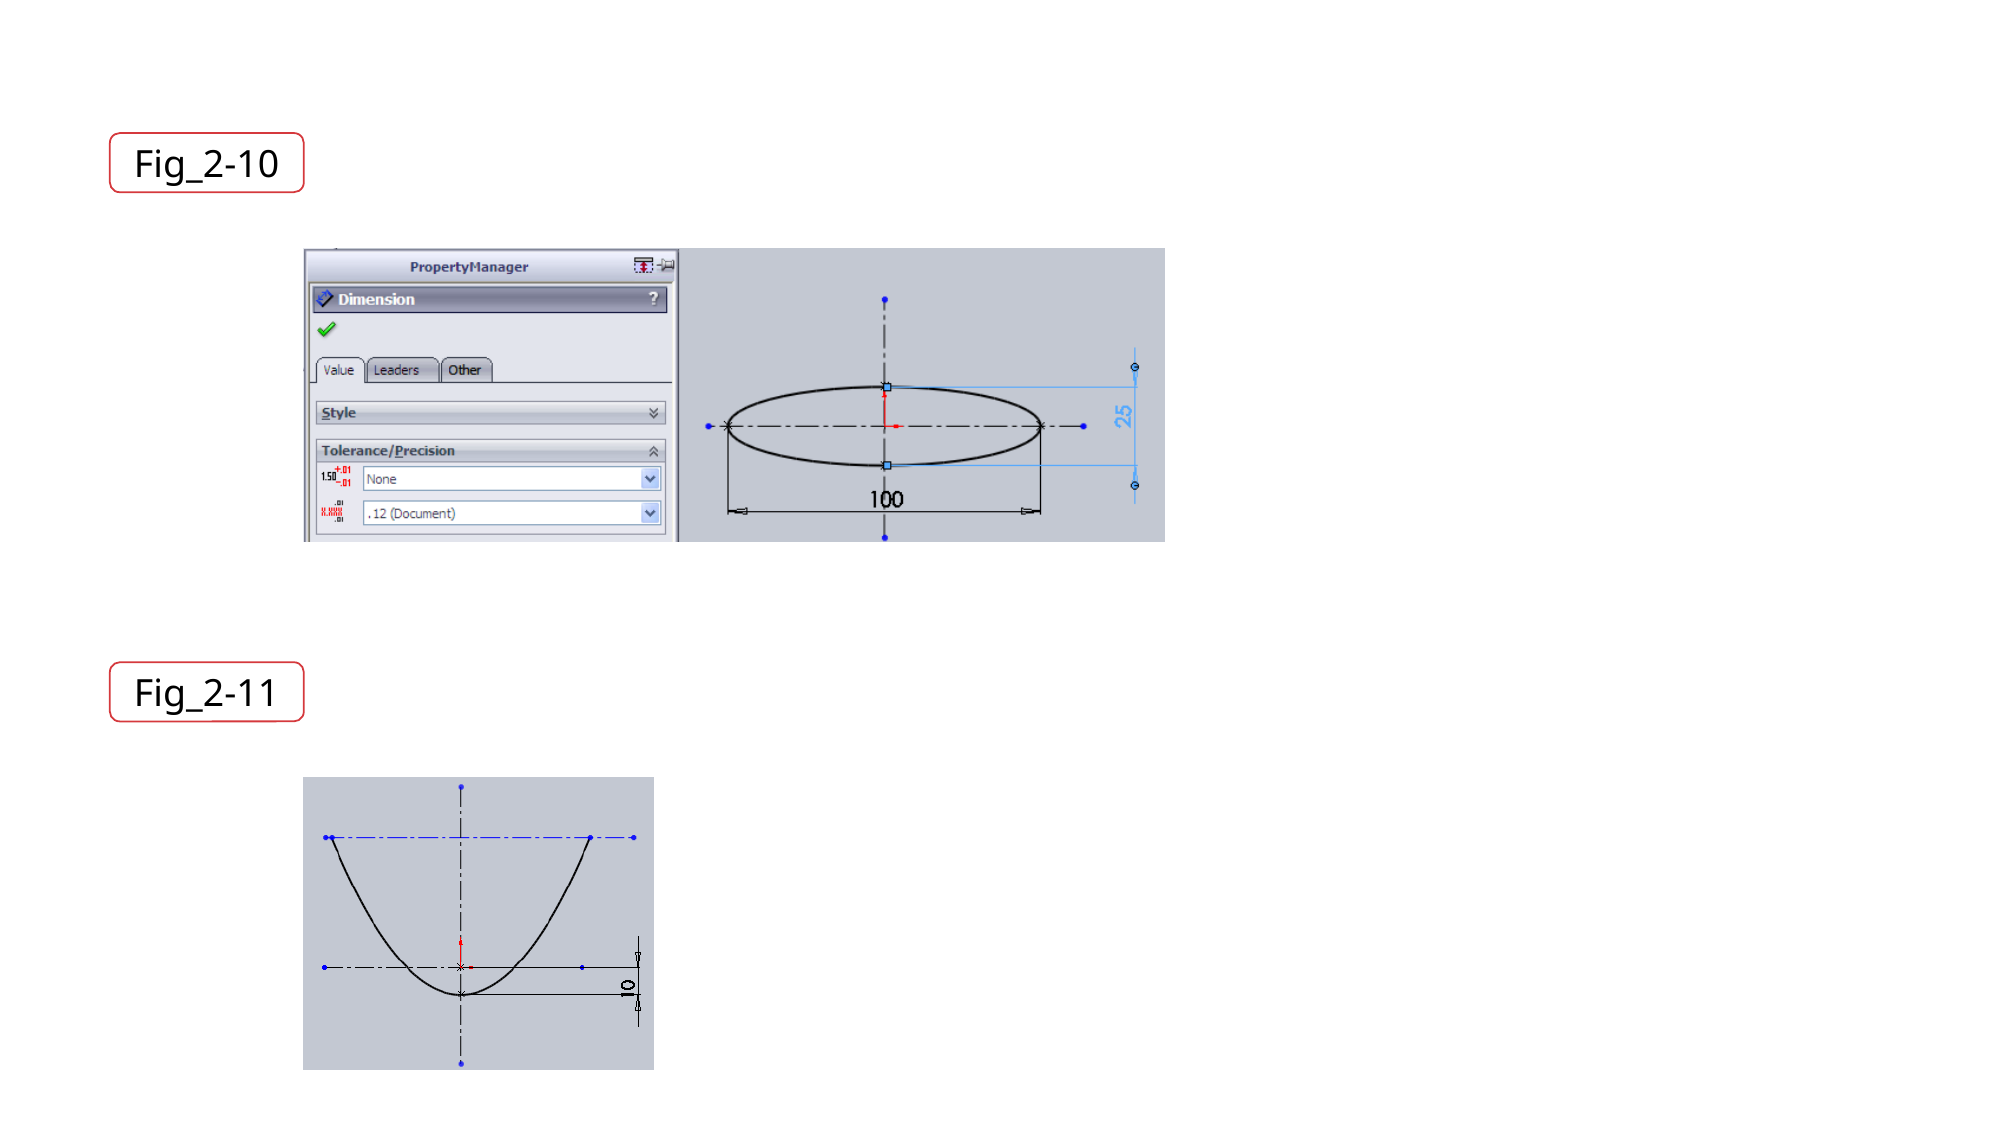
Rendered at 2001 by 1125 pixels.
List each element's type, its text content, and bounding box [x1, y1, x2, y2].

picture [303, 777, 655, 1070]
text_box Fig_2-11 [108, 661, 305, 723]
picture [303, 248, 1166, 542]
text_box Fig_2-10 [108, 132, 305, 194]
